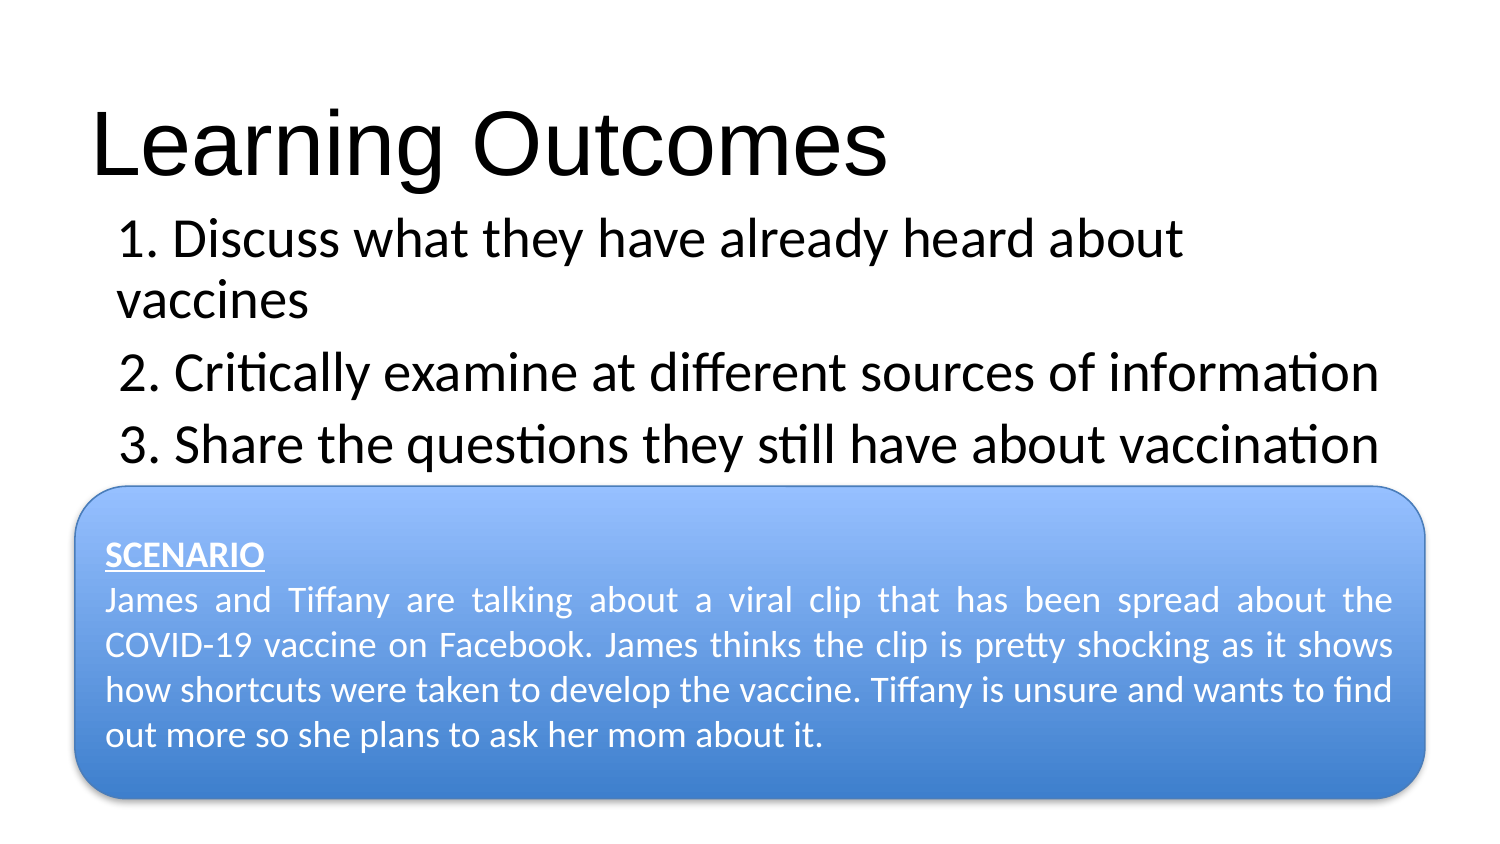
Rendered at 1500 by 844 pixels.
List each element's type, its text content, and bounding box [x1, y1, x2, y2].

text_box SCENARIO James and Tiffany are talking about a viral clip that has been spread about the COVID-19 vaccine on Facebook. James thinks the clip is pretty shocking as it shows how shortcuts were taken to develop the vaccine. Tiffany is unsure and wants to find out more so she plans to ask her mom about it. [74, 486, 1425, 799]
text_box Learning Outcomes [74, 45, 1425, 233]
text_box 1. Discuss what they have already heard about vaccines 2. Critically examine at different sources of information 3. Share the questions they still have about vaccination [101, 201, 1399, 487]
